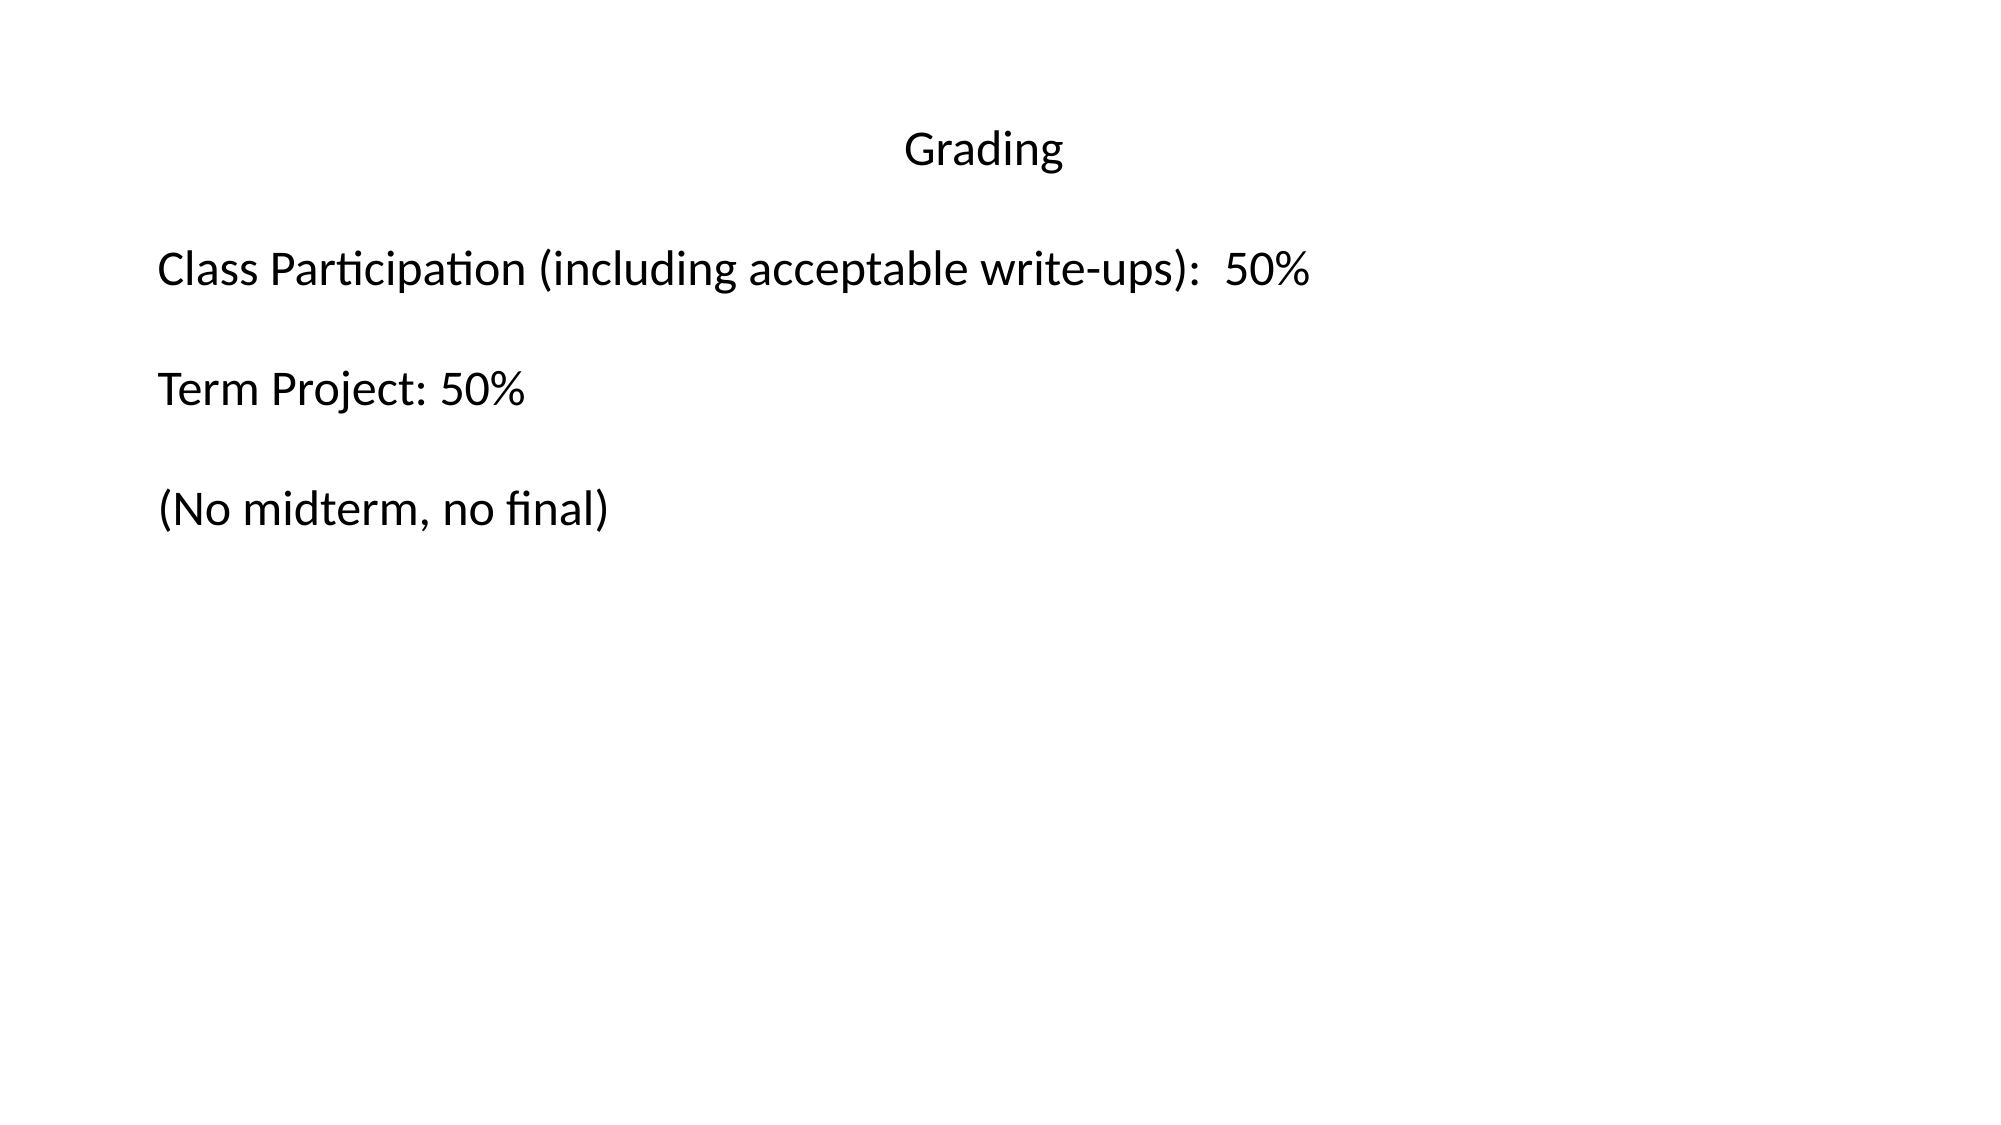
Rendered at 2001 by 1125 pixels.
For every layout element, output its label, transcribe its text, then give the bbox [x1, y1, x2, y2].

text_box Grading Class Participation (including acceptable write-ups): 50% Term Project: 50% (No midterm, no final) [142, 107, 1825, 663]
